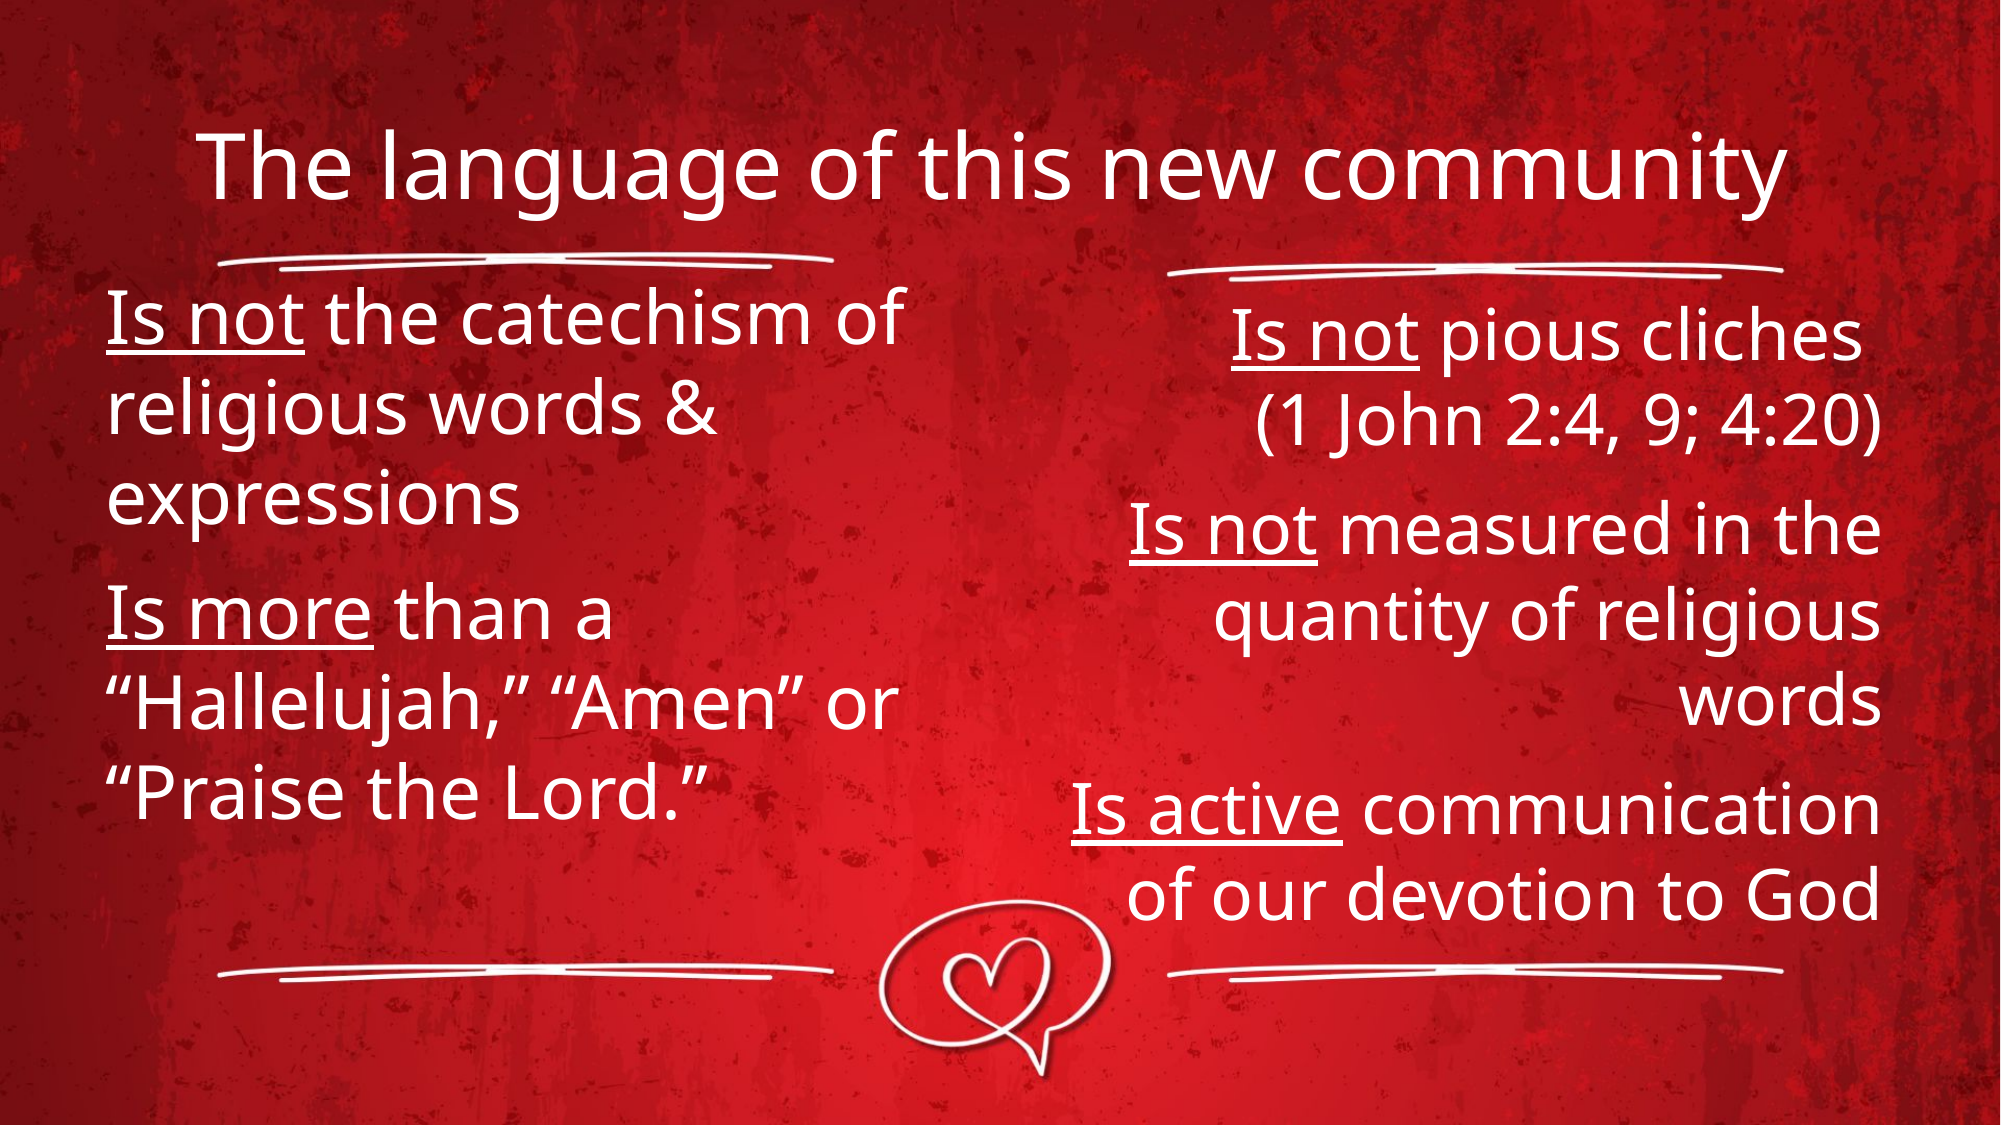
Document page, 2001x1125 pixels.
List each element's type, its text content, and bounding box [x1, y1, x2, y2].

list Is not pious cliches (1 John 2:4, 9; 4:20) Is not measured in the quantity of religious words Is active communication of our devotion to God [1048, 281, 1899, 954]
picture [0, 0, 2001, 1125]
list Is not the catechism of religious words & expressions Is more than a “Hallelujah,” “Amen” or “Praise the Lord.” [90, 261, 941, 954]
title The language of this new community [43, 59, 1942, 227]
